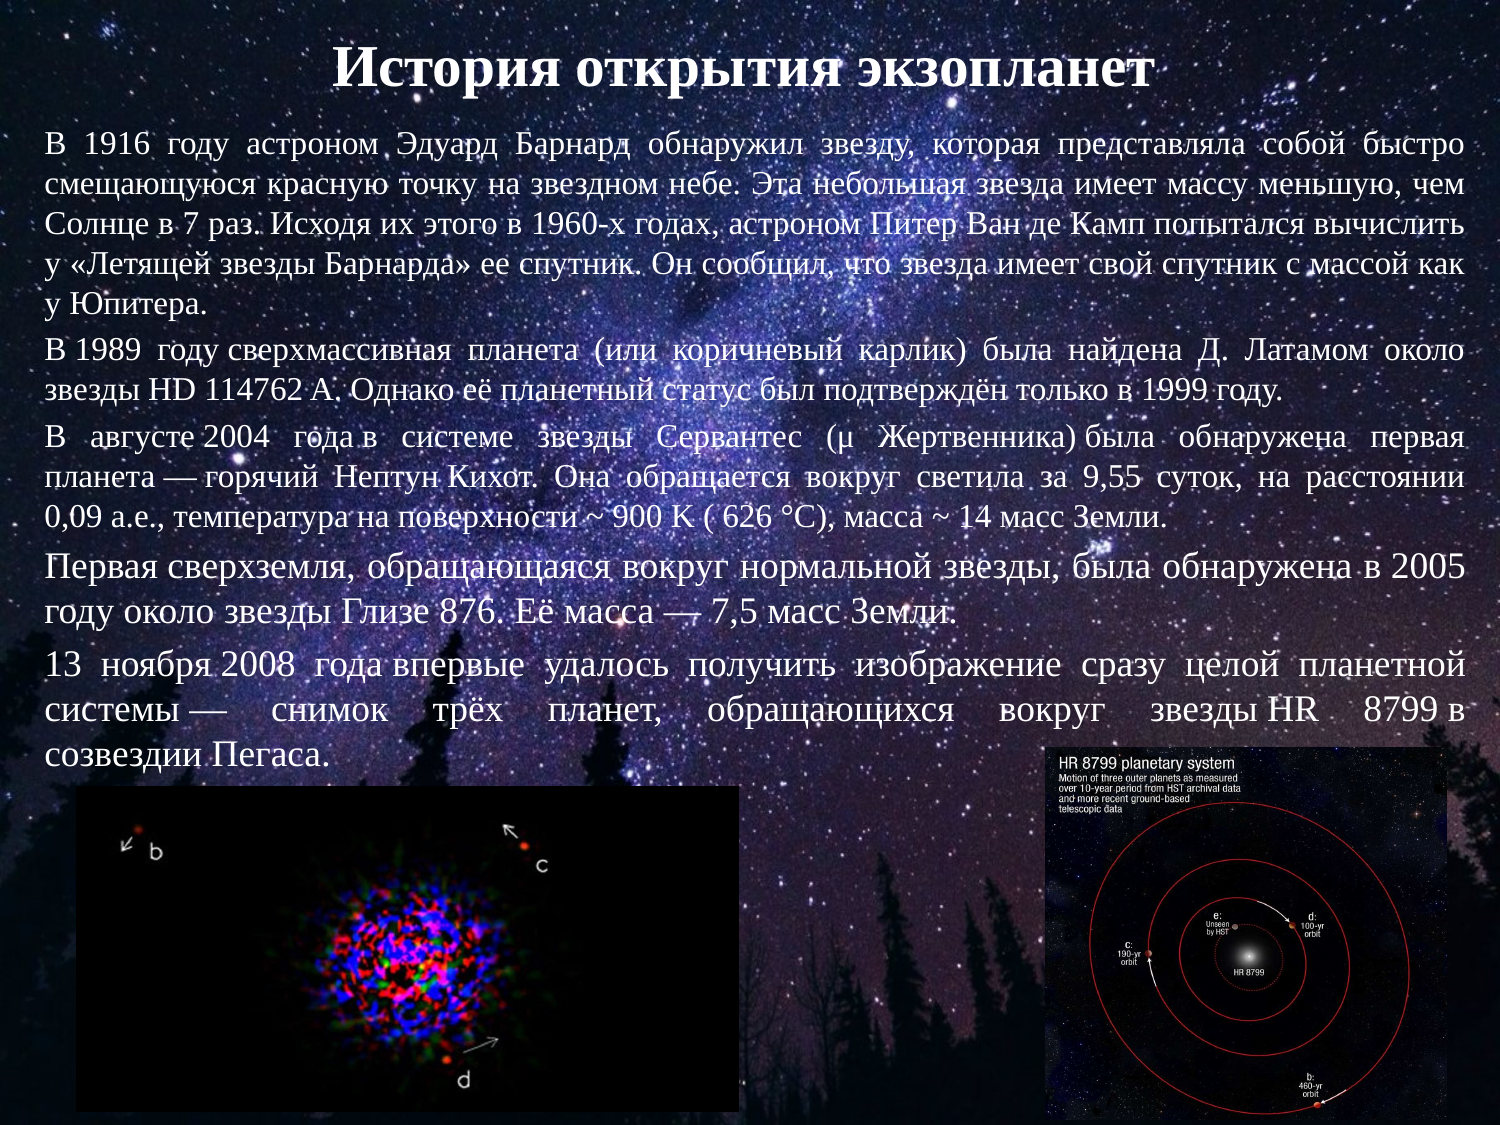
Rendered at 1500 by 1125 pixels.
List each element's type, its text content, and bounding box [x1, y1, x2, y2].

picture [0, 0, 1500, 1125]
title История открытия экзопланет [76, 19, 1427, 113]
list В 1916 году астроном Эдуард Барнард обнаружил звезду, которая представляла собой быстро смещающуюся красную точку на звездном небе. Эта небольшая звезда имеет массу меньшую, чем Солнце в 7 раз. Исходя их этого в 1960-х годах, астроном Питер Ван де Камп попытался вычислить у «Летящей звезды Барнарда» ее спутник. Он сообщил, что звезда имеет свой спутник с массой как у Юпитера. В 1989 году сверхмассивная планета (или коричневый карлик) была найдена Д. Латамом около звезды HD 114762 A. Однако её планетный статус был подтверждён только в 1999 году. В августе 2004 года в системе звезды Сервантес (μ Жертвенника) была обнаружена первая планета — горячий Нептун Кихот. Она обращается вокруг светила за 9,55 суток, на расстоянии 0,09 а.е., температура на поверхности ~ 900 K ( 626 °C), масса ~ 14 масс Земли. Первая сверхземля, обращающаяся вокруг нормальной звезды, была обнаружена в 2005 году около звезды Глизе 876. Её масса — 7,5 масс Земли. 13 ноября 2008 года впервые удалось получить изображение сразу целой планетной системы — снимок трёх планет, обращающихся вокруг звезды HR 8799 в созвездии Пегаса. [29, 113, 1483, 1047]
